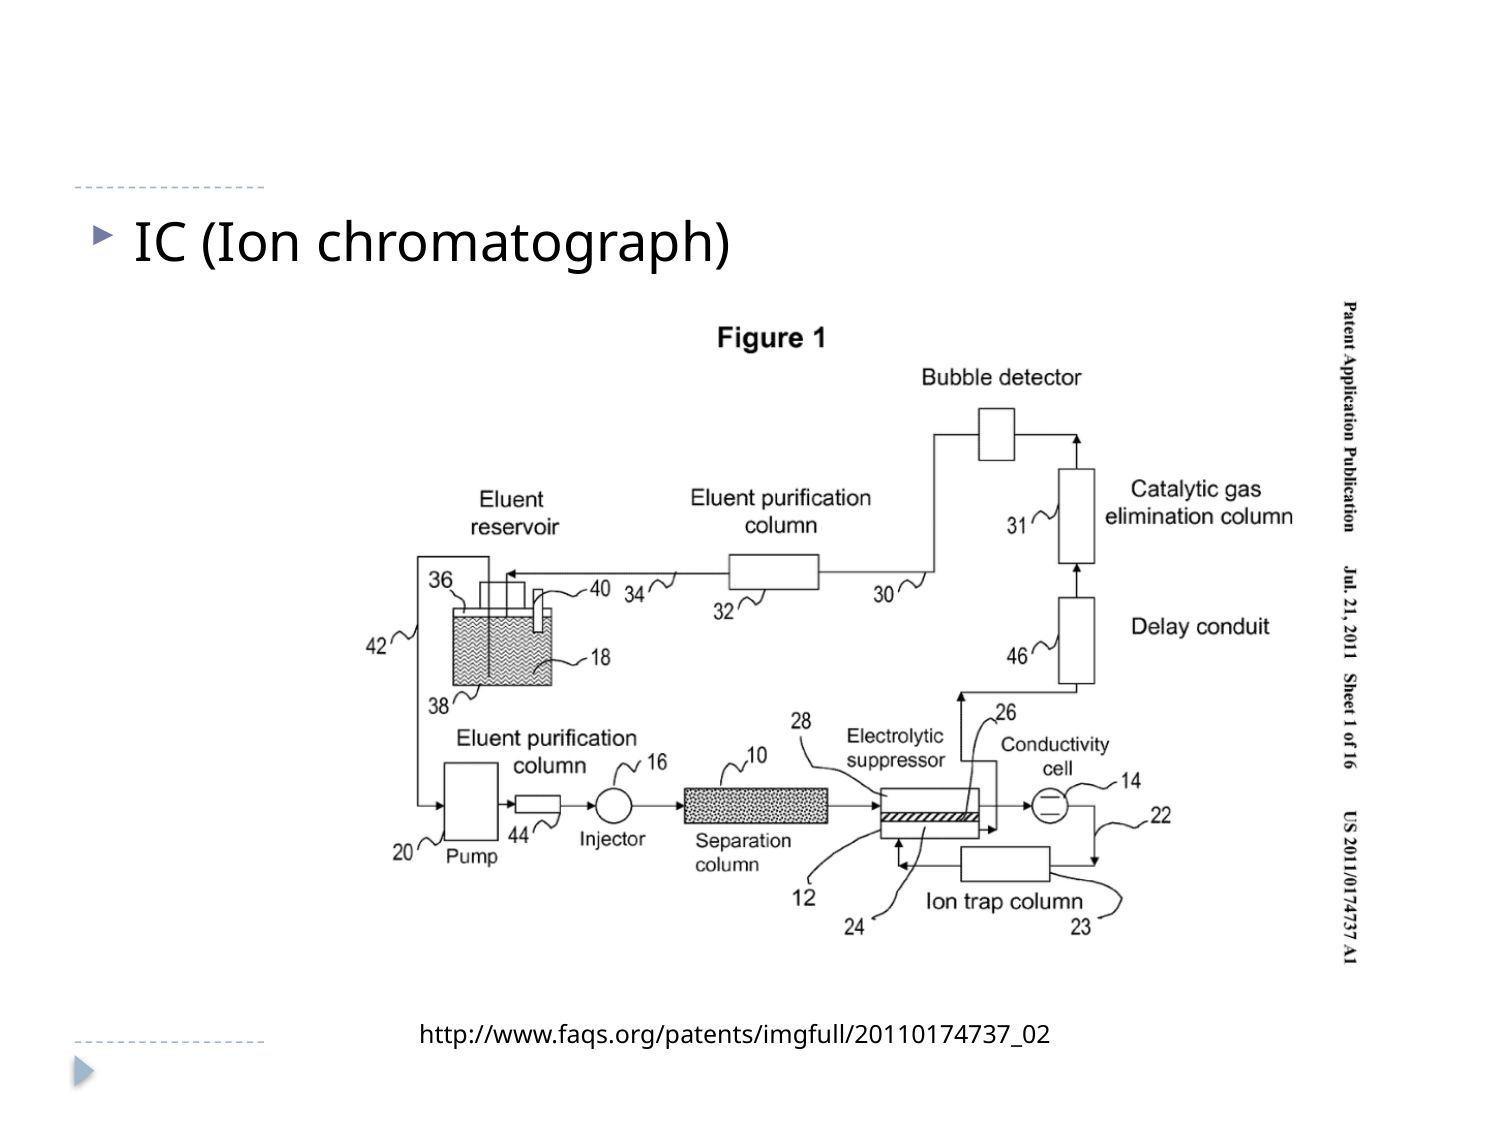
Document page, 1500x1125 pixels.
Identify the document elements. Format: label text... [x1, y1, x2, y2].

list IC (Ion chromatograph) [1312, 200, 1425, 1010]
list IC (Ion chromatograph) [75, 200, 390, 1010]
picture [267, 52, 1439, 1125]
